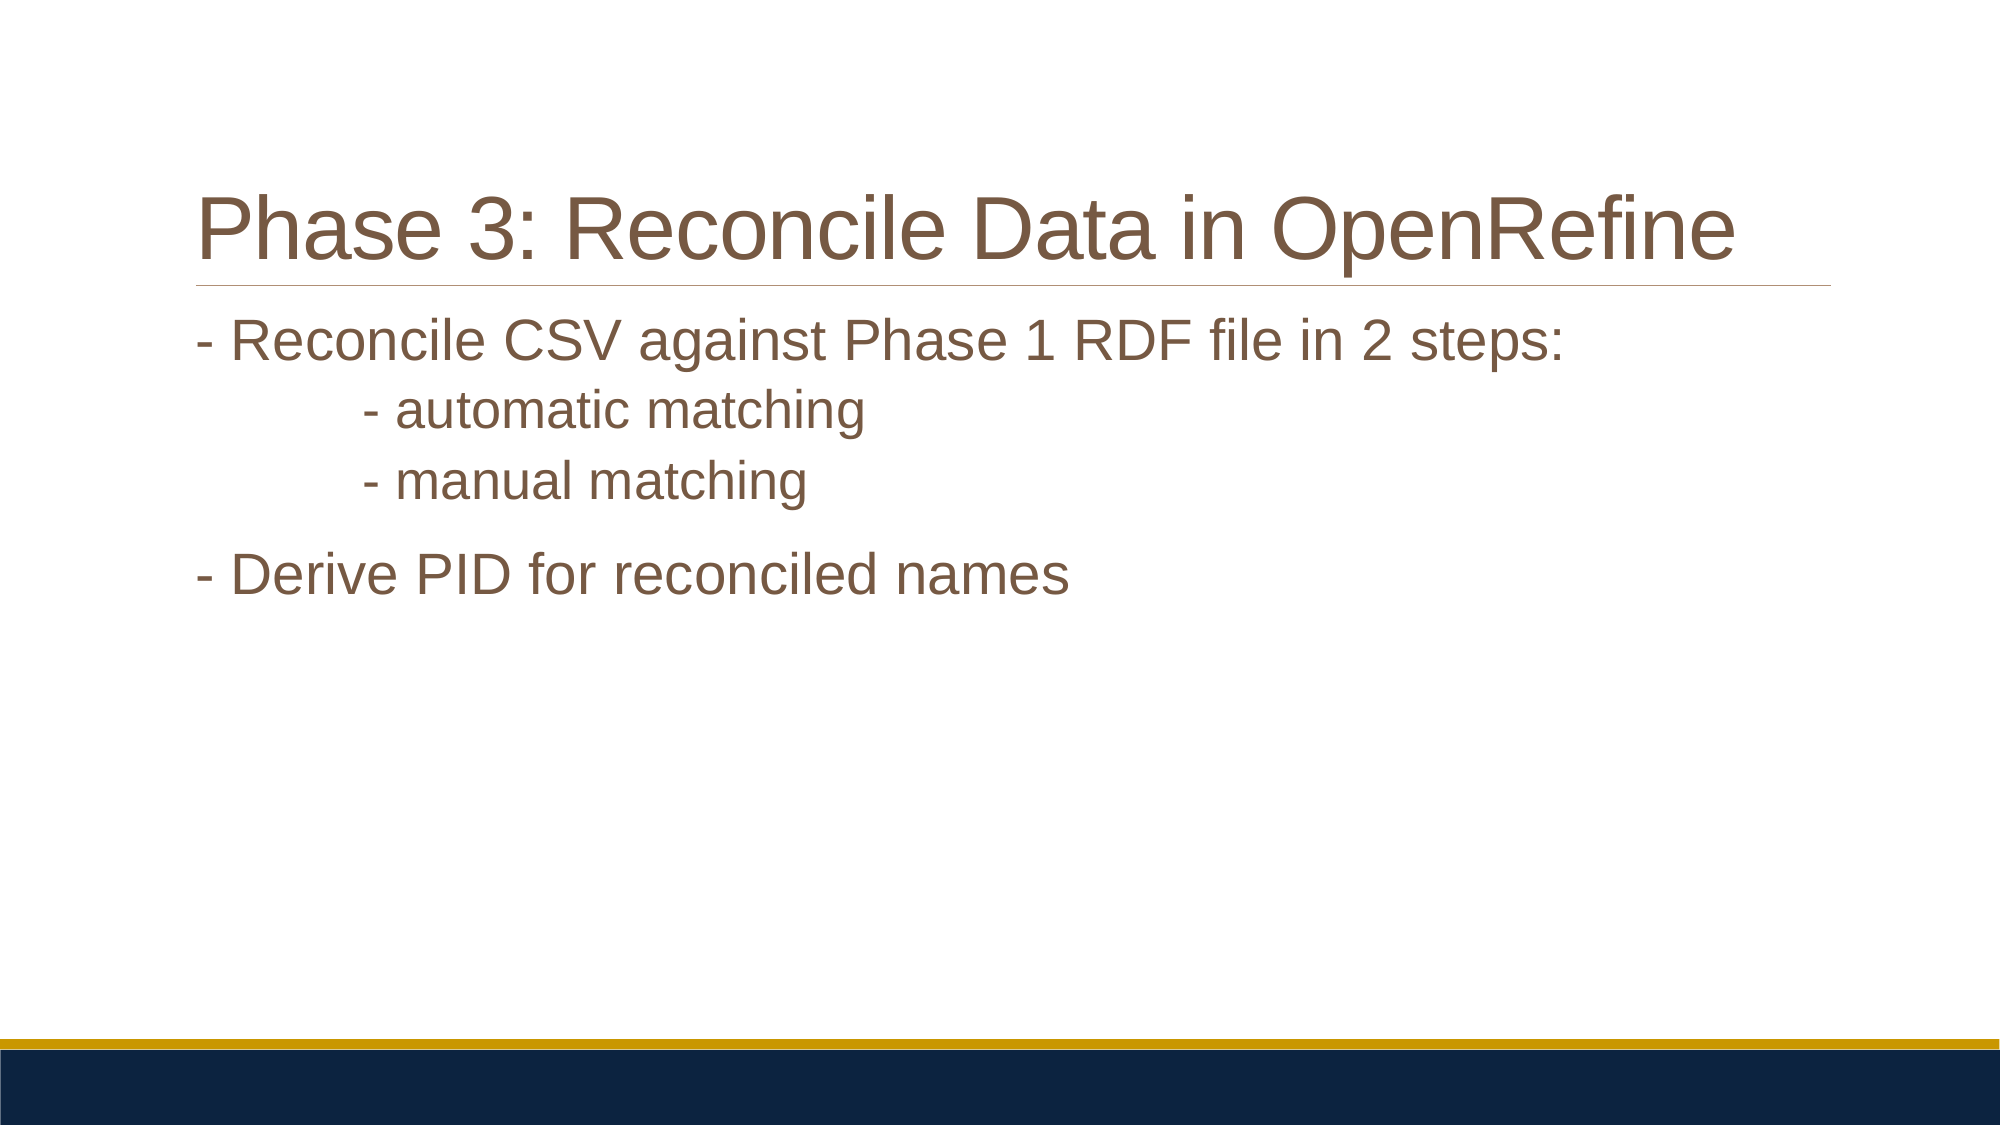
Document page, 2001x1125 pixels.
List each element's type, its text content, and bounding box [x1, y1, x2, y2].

list - Reconcile CSV against Phase 1 RDF file in 2 steps: - automatic matching - manual matching - Derive PID for reconciled names [180, 302, 1830, 963]
title Phase 3: Reconcile Data in OpenRefine [180, 47, 1830, 285]
